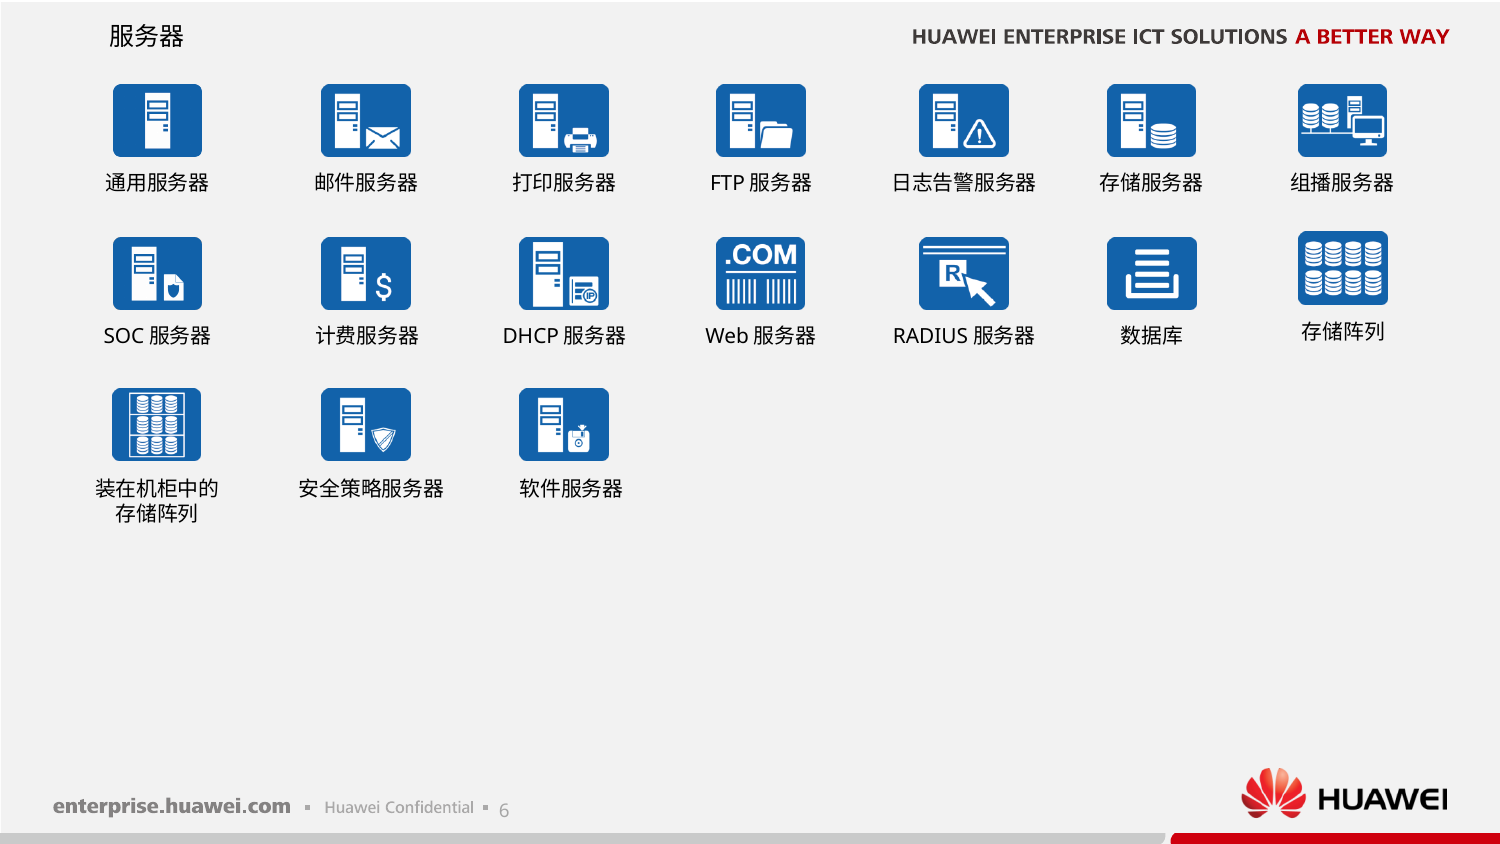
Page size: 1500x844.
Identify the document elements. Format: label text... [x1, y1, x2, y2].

text_box 软件服务器 [504, 468, 639, 509]
text_box FTP服务器 [695, 162, 827, 202]
picture [321, 387, 411, 461]
text_box 存储服务器 [1084, 162, 1219, 202]
text_box DHCP服务器 [487, 315, 641, 356]
picture [112, 84, 202, 158]
text_box 安全策略服务器 [284, 468, 460, 509]
picture [1298, 231, 1388, 305]
text_box 存储阵列 [1286, 311, 1400, 351]
text_box SOC服务器 [88, 315, 227, 356]
picture [919, 84, 1009, 158]
picture [111, 387, 201, 461]
picture [519, 84, 609, 158]
picture [519, 236, 609, 310]
text_box 计费服务器 [300, 315, 434, 356]
text_box 打印服务器 [497, 162, 631, 202]
text_box 装在机柜中的 存储阵列 [80, 468, 235, 533]
text_box 组播服务器 [1275, 162, 1409, 202]
picture [519, 387, 609, 461]
text_box 数据库 [1106, 316, 1198, 356]
picture [716, 84, 806, 158]
picture [1297, 84, 1387, 158]
picture [1106, 84, 1196, 158]
text_box 服务器 [94, 12, 200, 58]
picture [1241, 768, 1447, 819]
picture [1107, 236, 1197, 310]
text_box 邮件服务器 [299, 162, 433, 202]
text_box RADIUS服务器 [878, 315, 1051, 356]
text_box Web服务器 [690, 315, 831, 356]
picture [321, 236, 411, 310]
text_box 日志告警服务器 [876, 162, 1052, 202]
picture [716, 236, 806, 310]
picture [321, 84, 411, 158]
text_box 通用服务器 [90, 162, 225, 202]
picture [112, 236, 202, 310]
picture [919, 236, 1009, 310]
